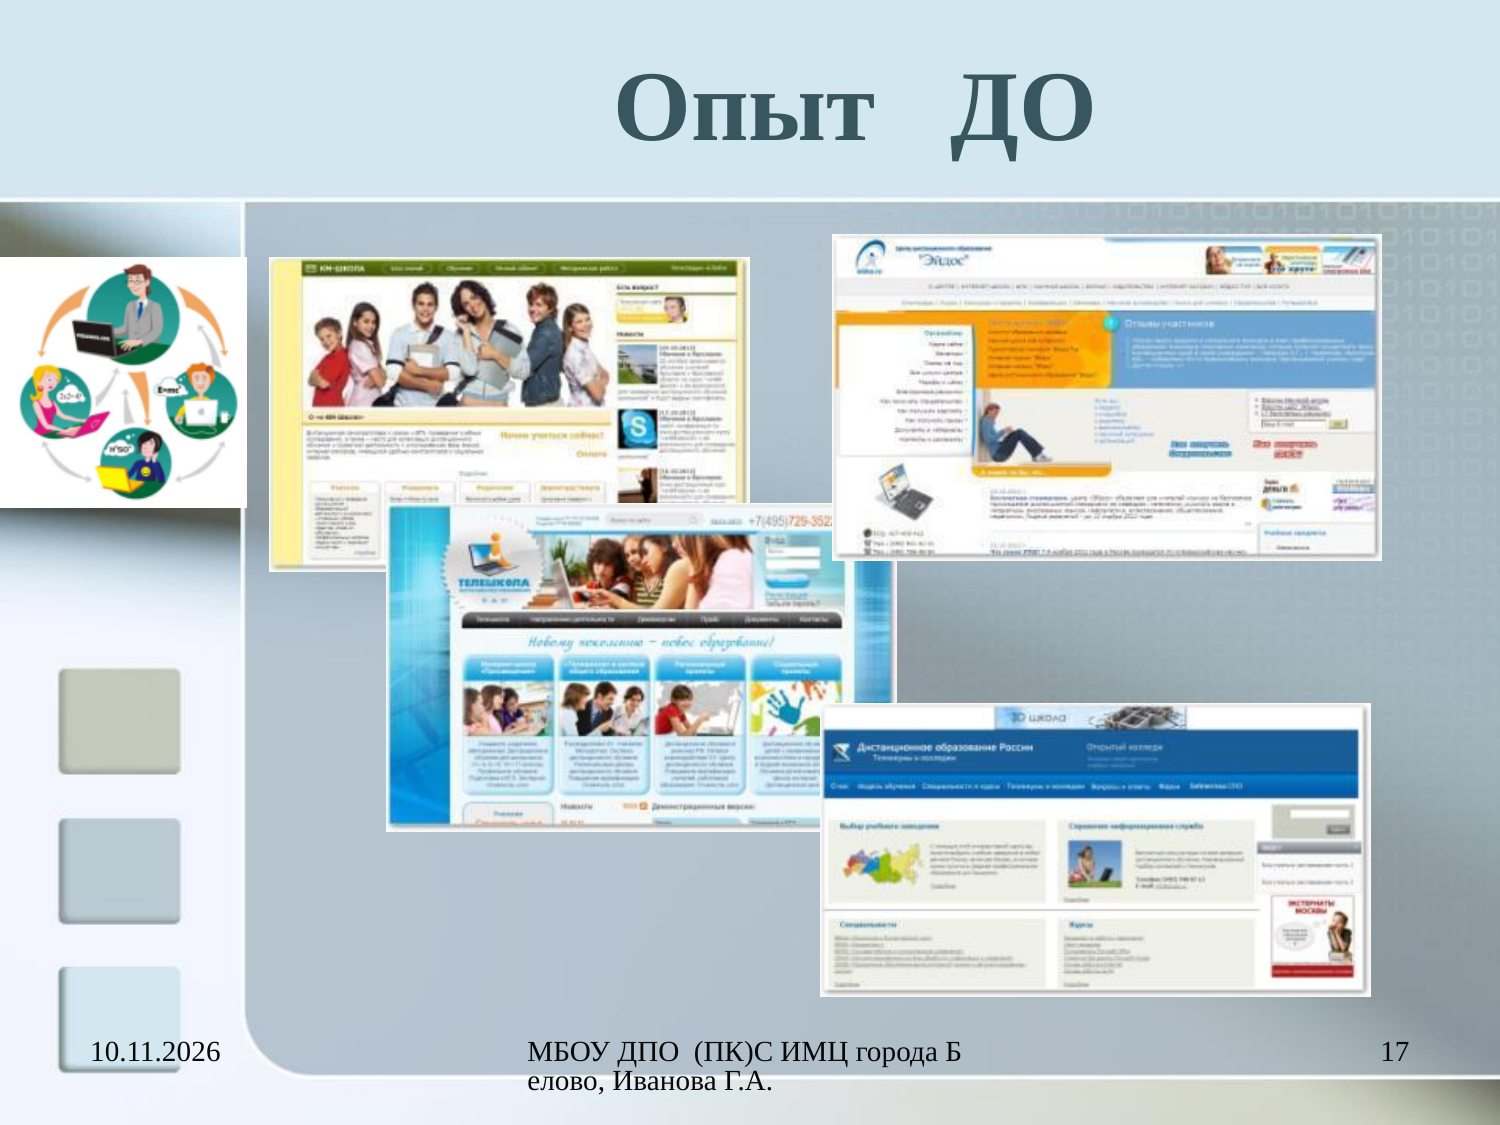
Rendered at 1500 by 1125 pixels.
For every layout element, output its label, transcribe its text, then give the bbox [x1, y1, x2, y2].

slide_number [74, 1024, 426, 1103]
footer МБОУ ДПО (ПК)С ИМЦ города Белово, Иванова Г.А. [512, 1024, 988, 1103]
picture [0, 0, 1500, 1125]
slide_number 17 [1074, 1024, 1426, 1103]
title Опыт ДО [249, 12, 1462, 188]
